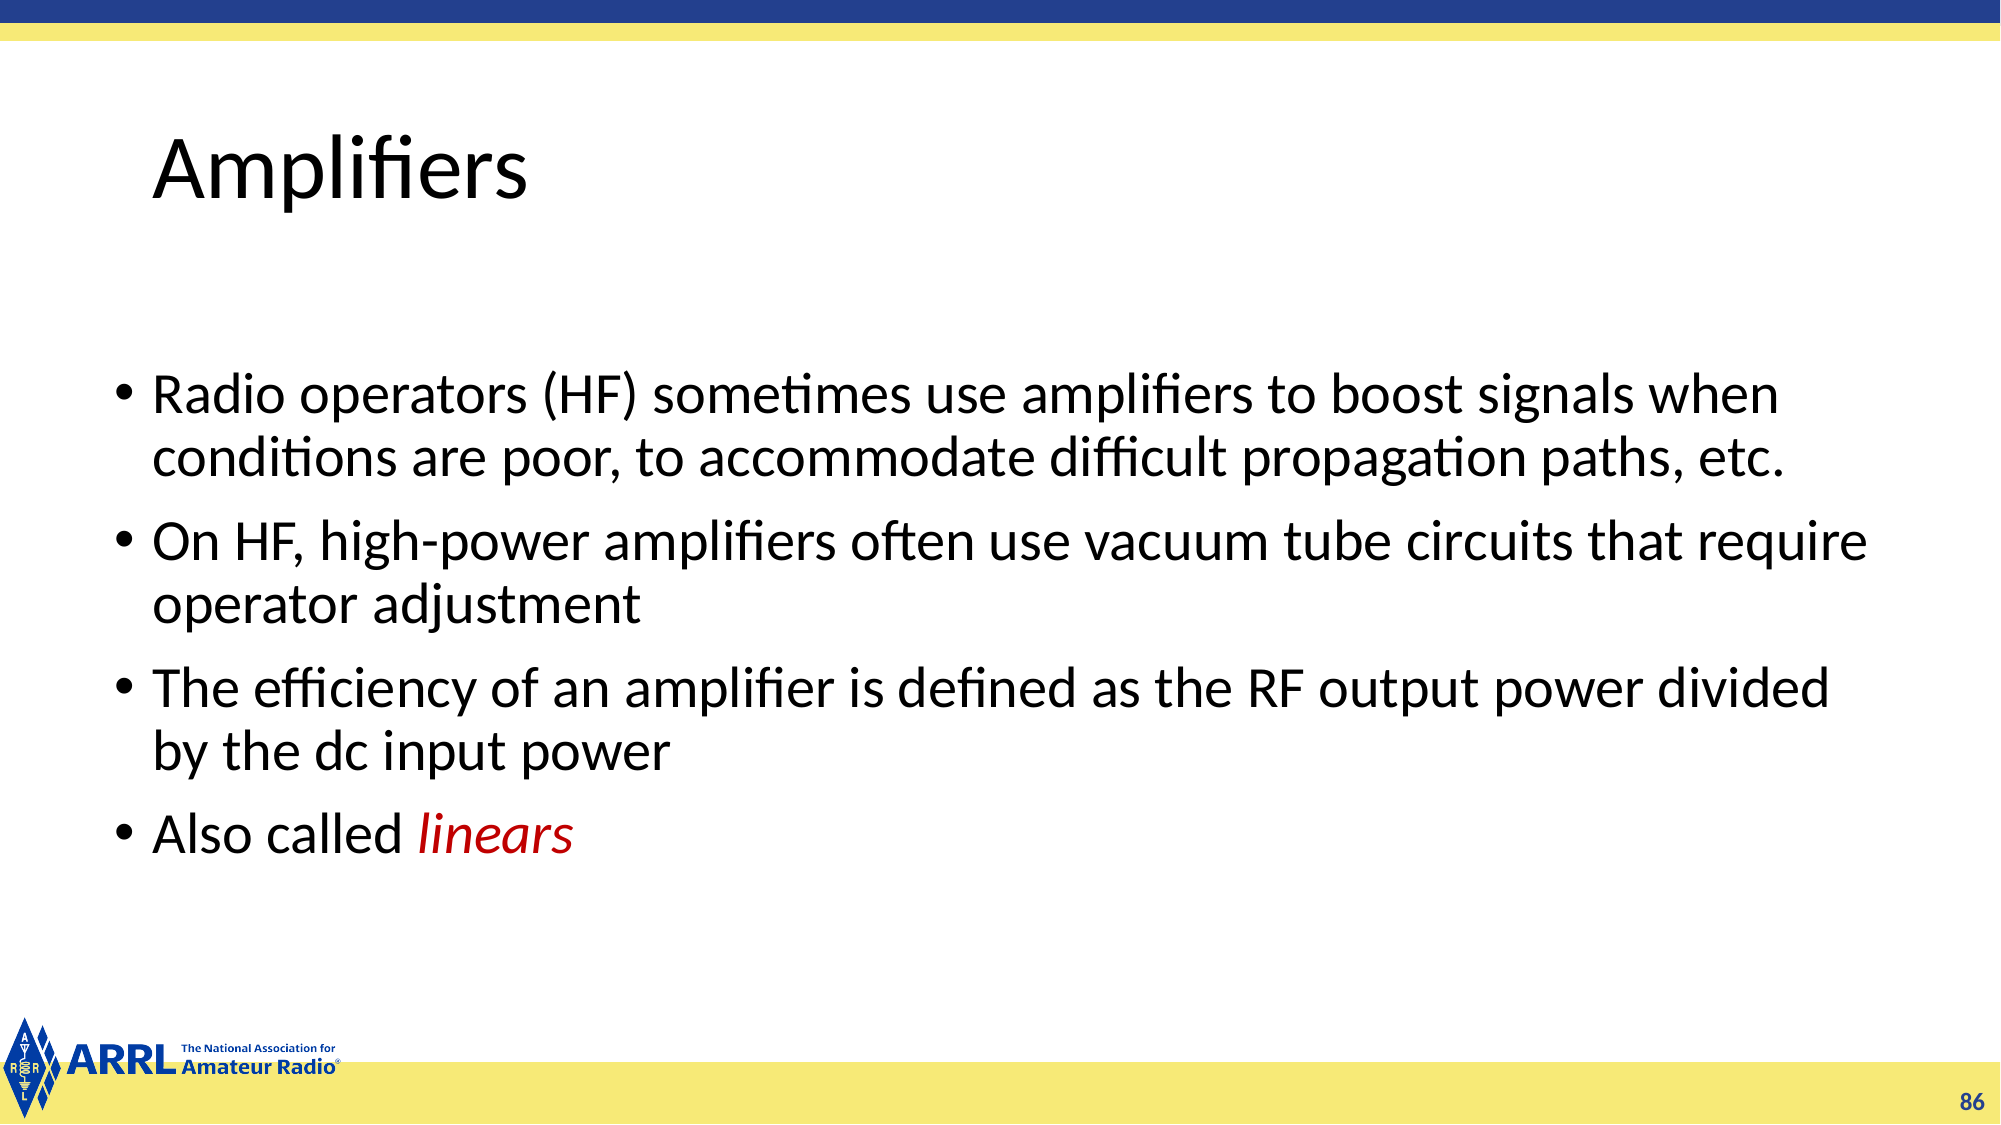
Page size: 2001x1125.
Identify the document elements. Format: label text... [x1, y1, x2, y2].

title Amplifiers [137, 59, 1863, 278]
picture [1, 1015, 342, 1121]
list Radio operators (HF) sometimes use amplifiers to boost signals when conditions are poor, to accommodate difficult propagation paths, etc. On HF, high-power amplifiers often use vacuum tube circuits that require operator adjustment The efficiency of an amplifier is defined as the RF output power divided by the dc input power Also called linears [99, 355, 1900, 1075]
